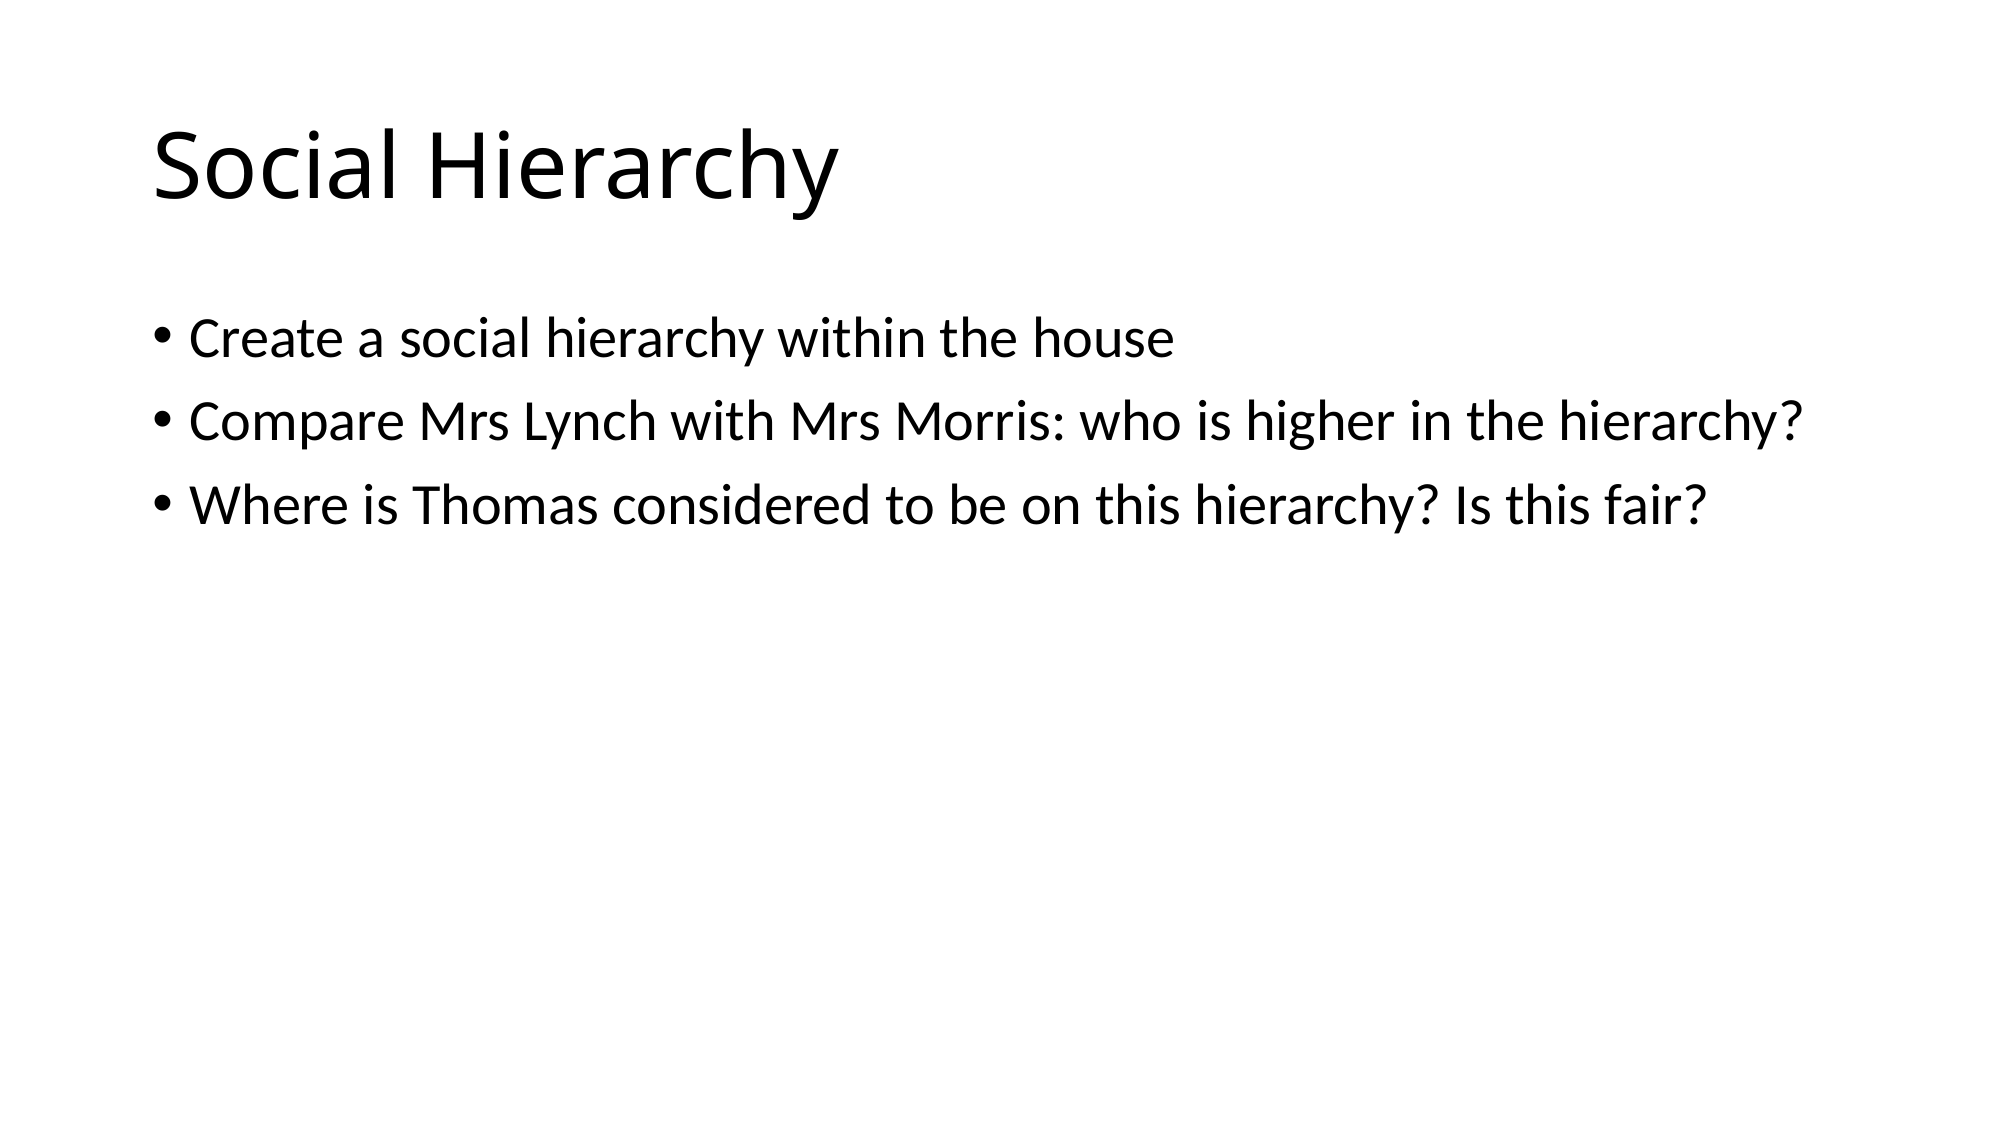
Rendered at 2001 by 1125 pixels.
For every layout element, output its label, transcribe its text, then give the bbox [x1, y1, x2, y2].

title Social Hierarchy [137, 59, 1863, 278]
list Create a social hierarchy within the house Compare Mrs Lynch with Mrs Morris: who is higher in the hierarchy? Where is Thomas considered to be on this hierarchy? Is this fair? [137, 299, 1863, 1014]
